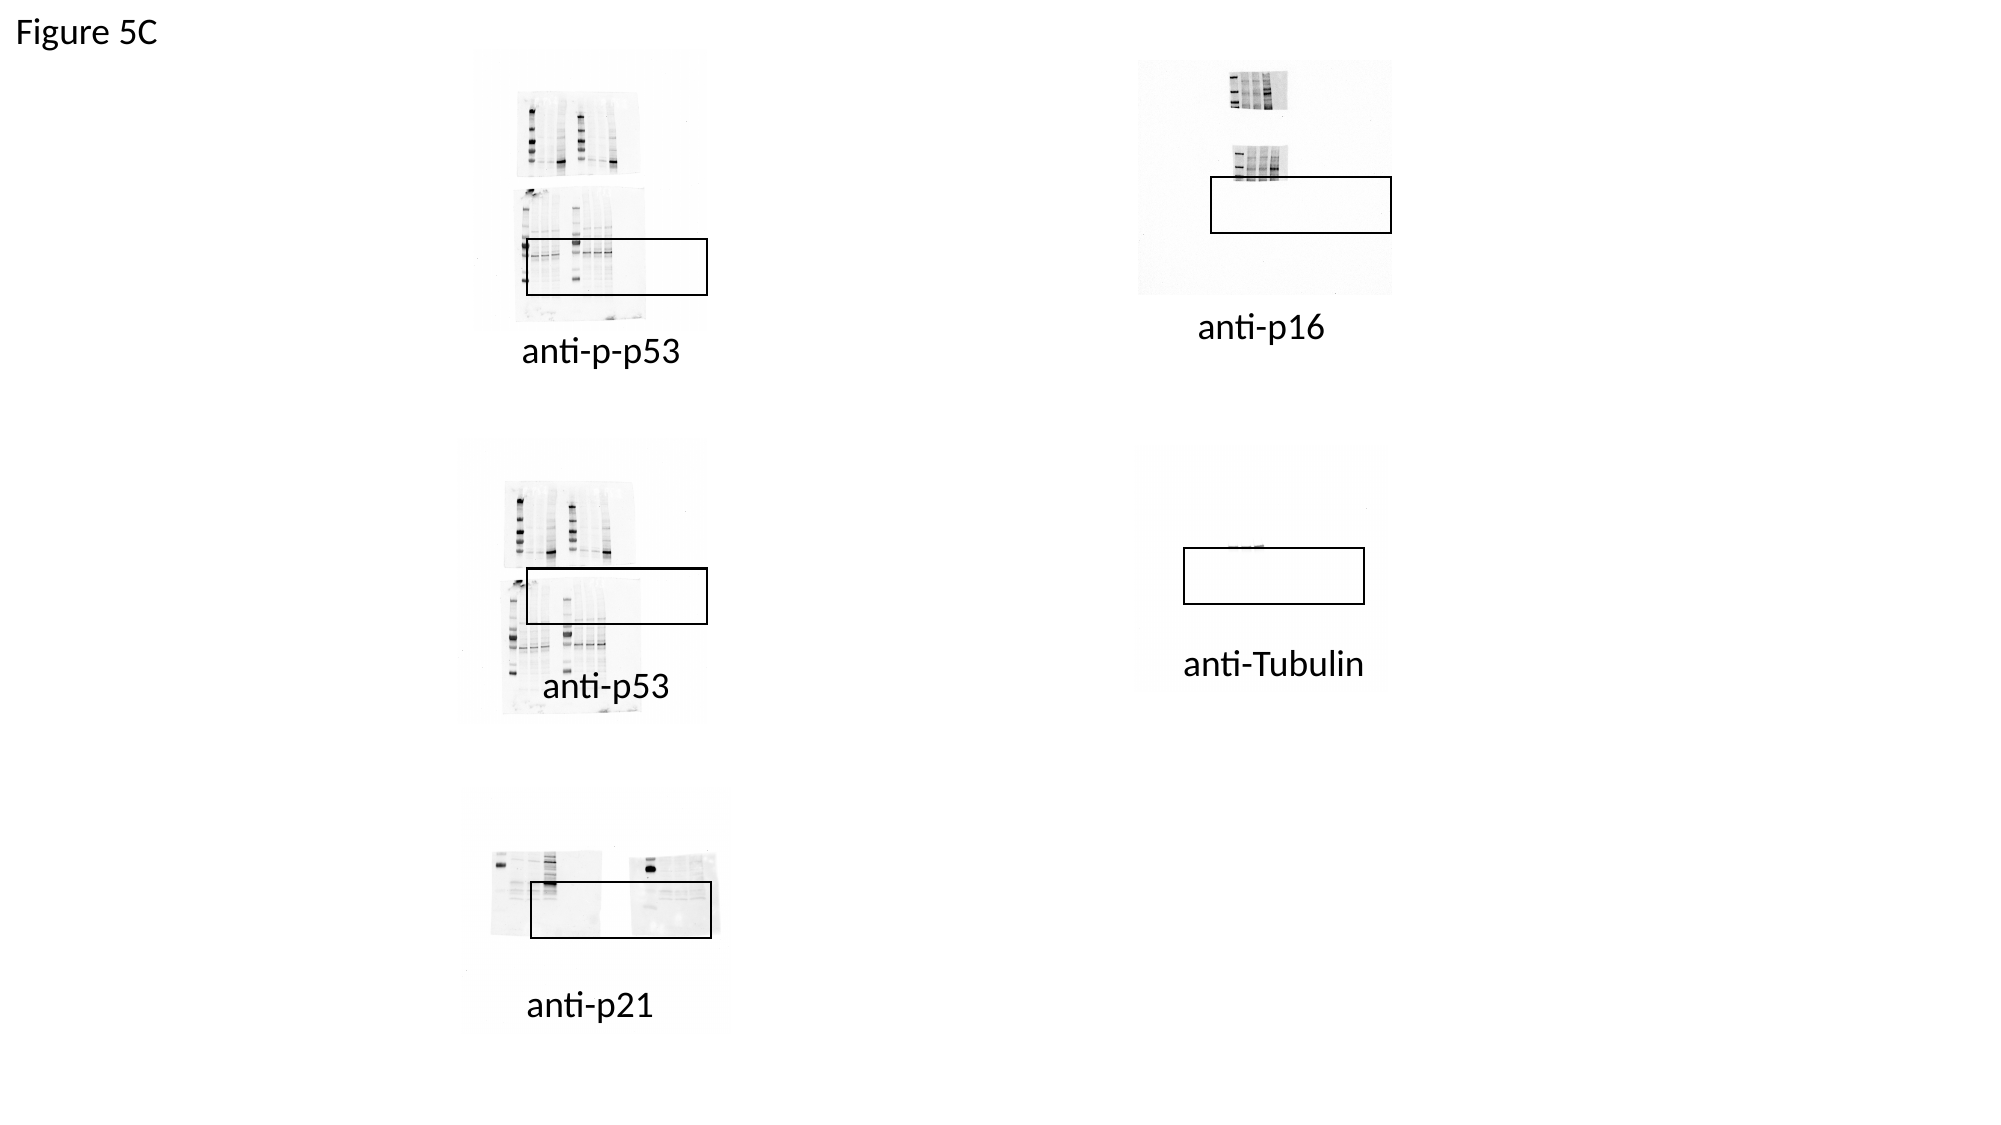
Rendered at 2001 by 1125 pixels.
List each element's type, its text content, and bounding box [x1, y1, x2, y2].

picture [1138, 60, 1392, 295]
text_box Figure 5C [1, 0, 173, 60]
text_box anti-p-p53 [506, 331, 696, 379]
text_box anti-p16 [1182, 295, 1340, 355]
picture [457, 438, 707, 724]
picture [473, 49, 707, 331]
picture [461, 787, 731, 1034]
picture [1134, 445, 1388, 692]
